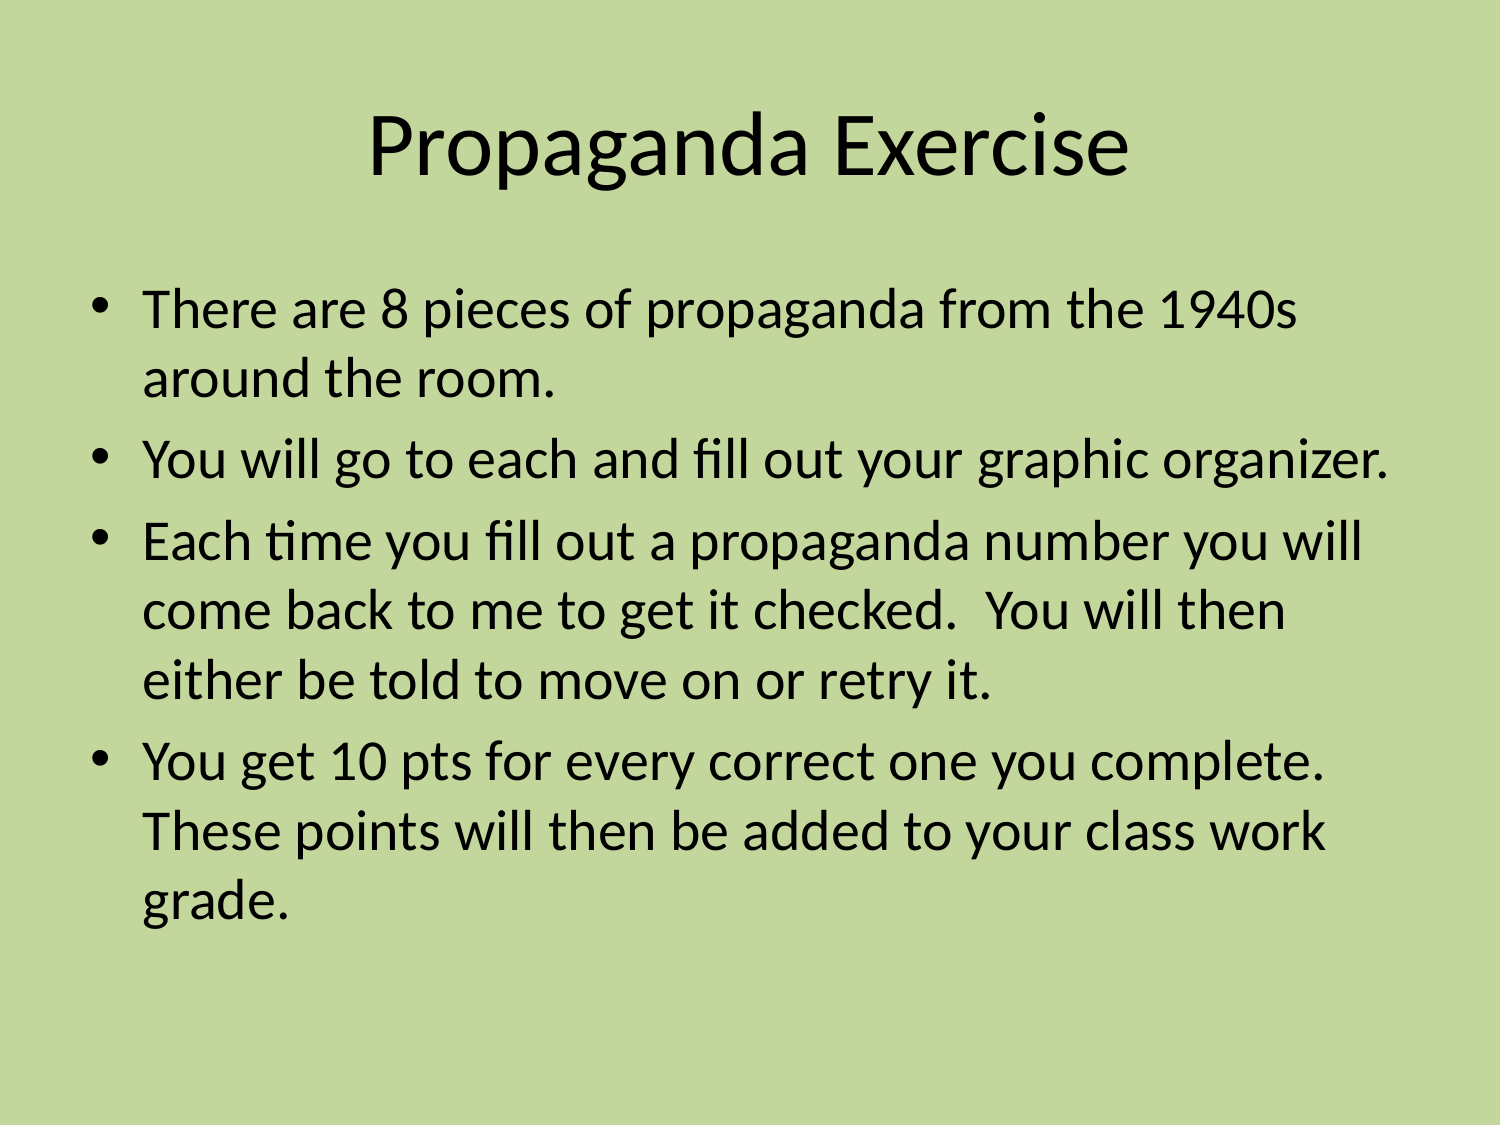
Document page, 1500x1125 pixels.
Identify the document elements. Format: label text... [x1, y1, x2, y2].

title Propaganda Exercise [75, 45, 1425, 233]
list There are 8 pieces of propaganda from the 1940s around the room. You will go to each and fill out your graphic organizer. Each time you fill out a propaganda number you will come back to me to get it checked. You will then either be told to move on or retry it. You get 10 pts for every correct one you complete. These points will then be added to your class work grade. [75, 262, 1425, 1005]
